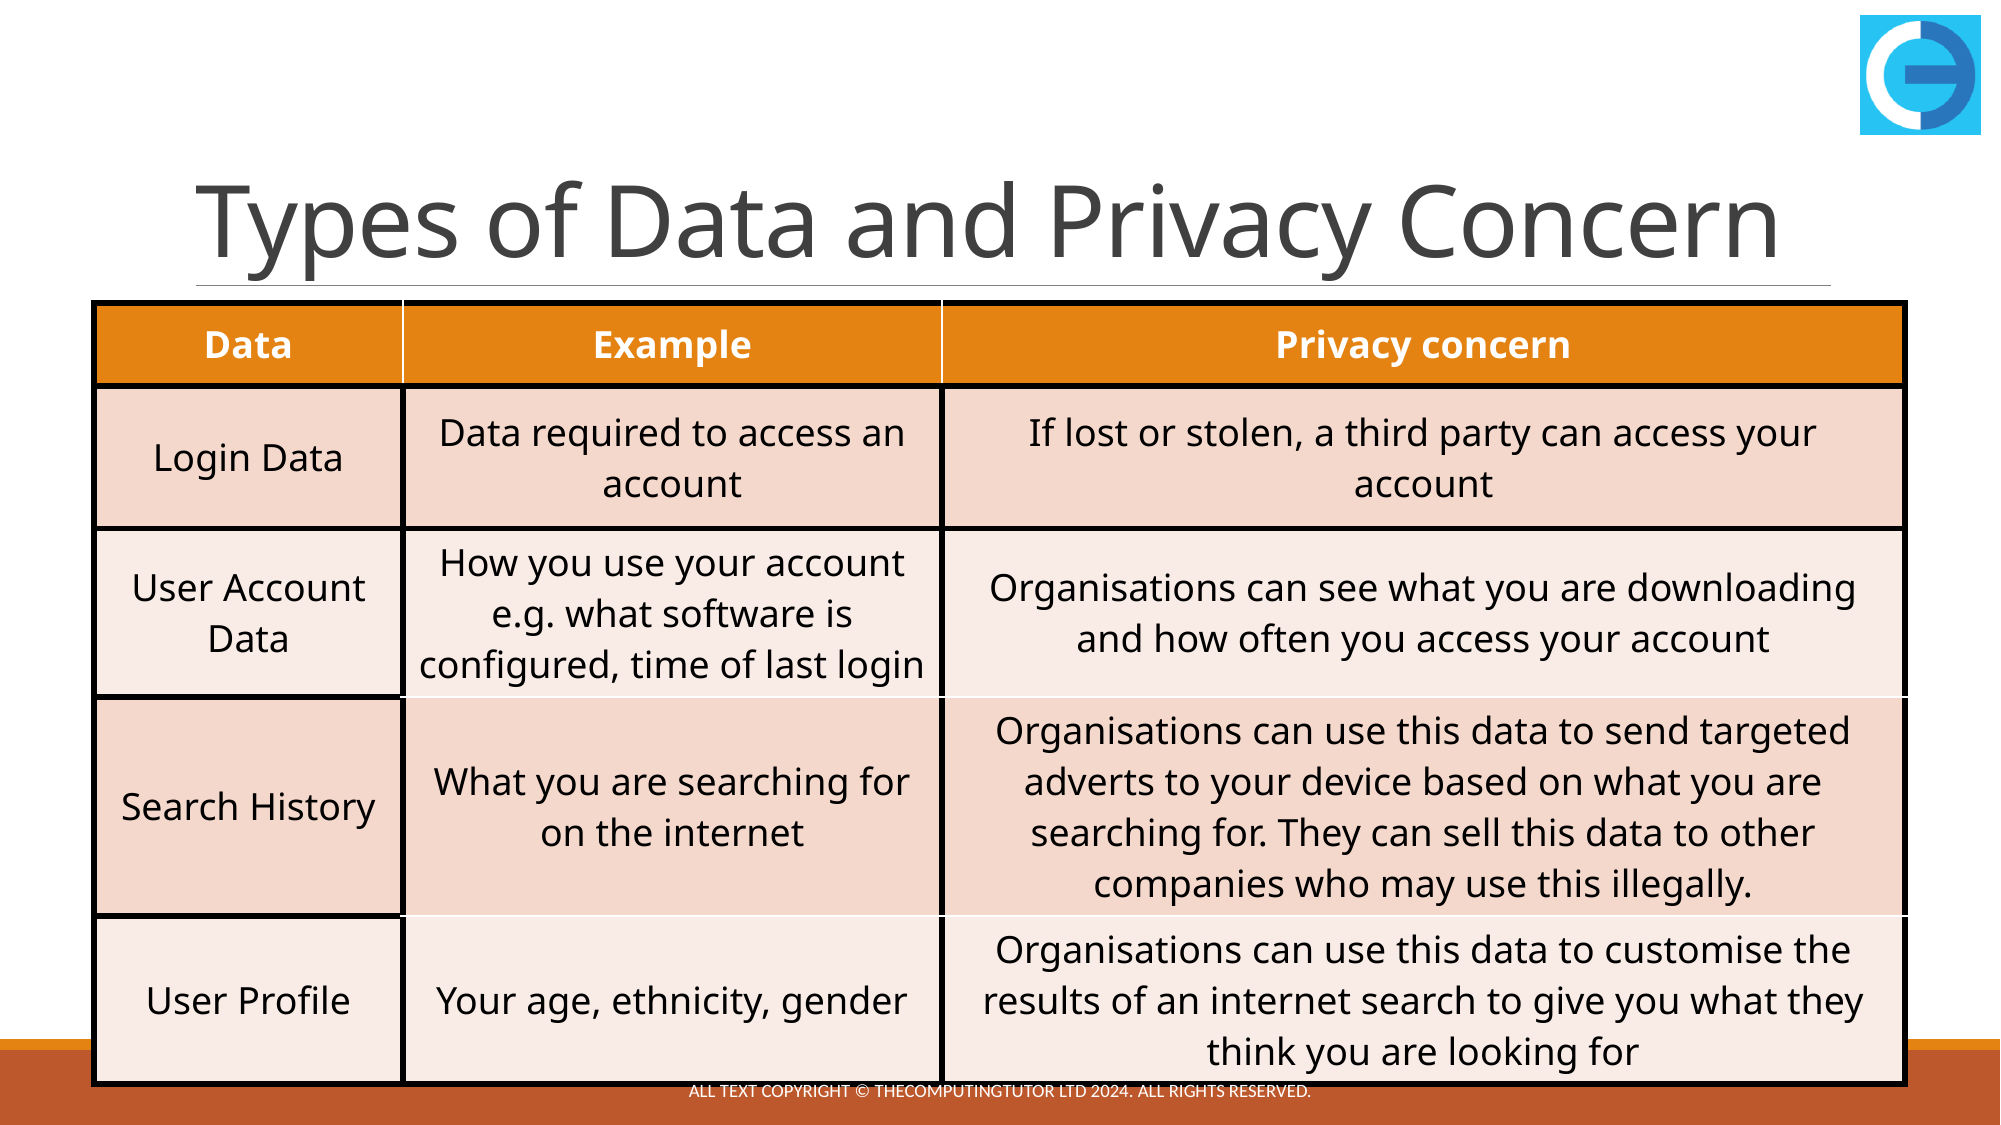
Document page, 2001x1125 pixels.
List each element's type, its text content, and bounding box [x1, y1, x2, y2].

table_cell How you use your account e.g. what software is configured, time of last login [406, 531, 939, 696]
table_cell Login Data [97, 389, 400, 526]
title Types of Data and Privacy Concern [180, 47, 1830, 285]
table_cell Data required to access an account [406, 389, 939, 526]
table_header Data [97, 306, 402, 383]
table_cell User Account Data [97, 531, 400, 694]
table_cell If lost or stolen, a third party can access your account [945, 389, 1902, 526]
table_cell User Profile [97, 919, 400, 1081]
table_header Example [404, 306, 941, 383]
table_cell Organisations can use this data to send targeted adverts to your device based on what you are searching for. They can sell this data to other companies who may use this illegally. [945, 698, 1902, 915]
table_cell Organisations can see what you are downloading and how often you access your account [945, 531, 1902, 696]
table_cell Your age, ethnicity, gender [406, 917, 939, 1081]
picture [1860, 15, 1981, 135]
table_cell Organisations can use this data to customise the results of an internet search to give you what they think you are looking for [945, 917, 1902, 1081]
table_header Privacy concern [943, 306, 1902, 383]
footer All text copyright © TheComputingTutor Ltd 2024. All rights Reserved. [604, 1059, 1396, 1120]
table_cell Search History [97, 700, 400, 913]
table_cell What you are searching for on the internet [406, 698, 939, 915]
